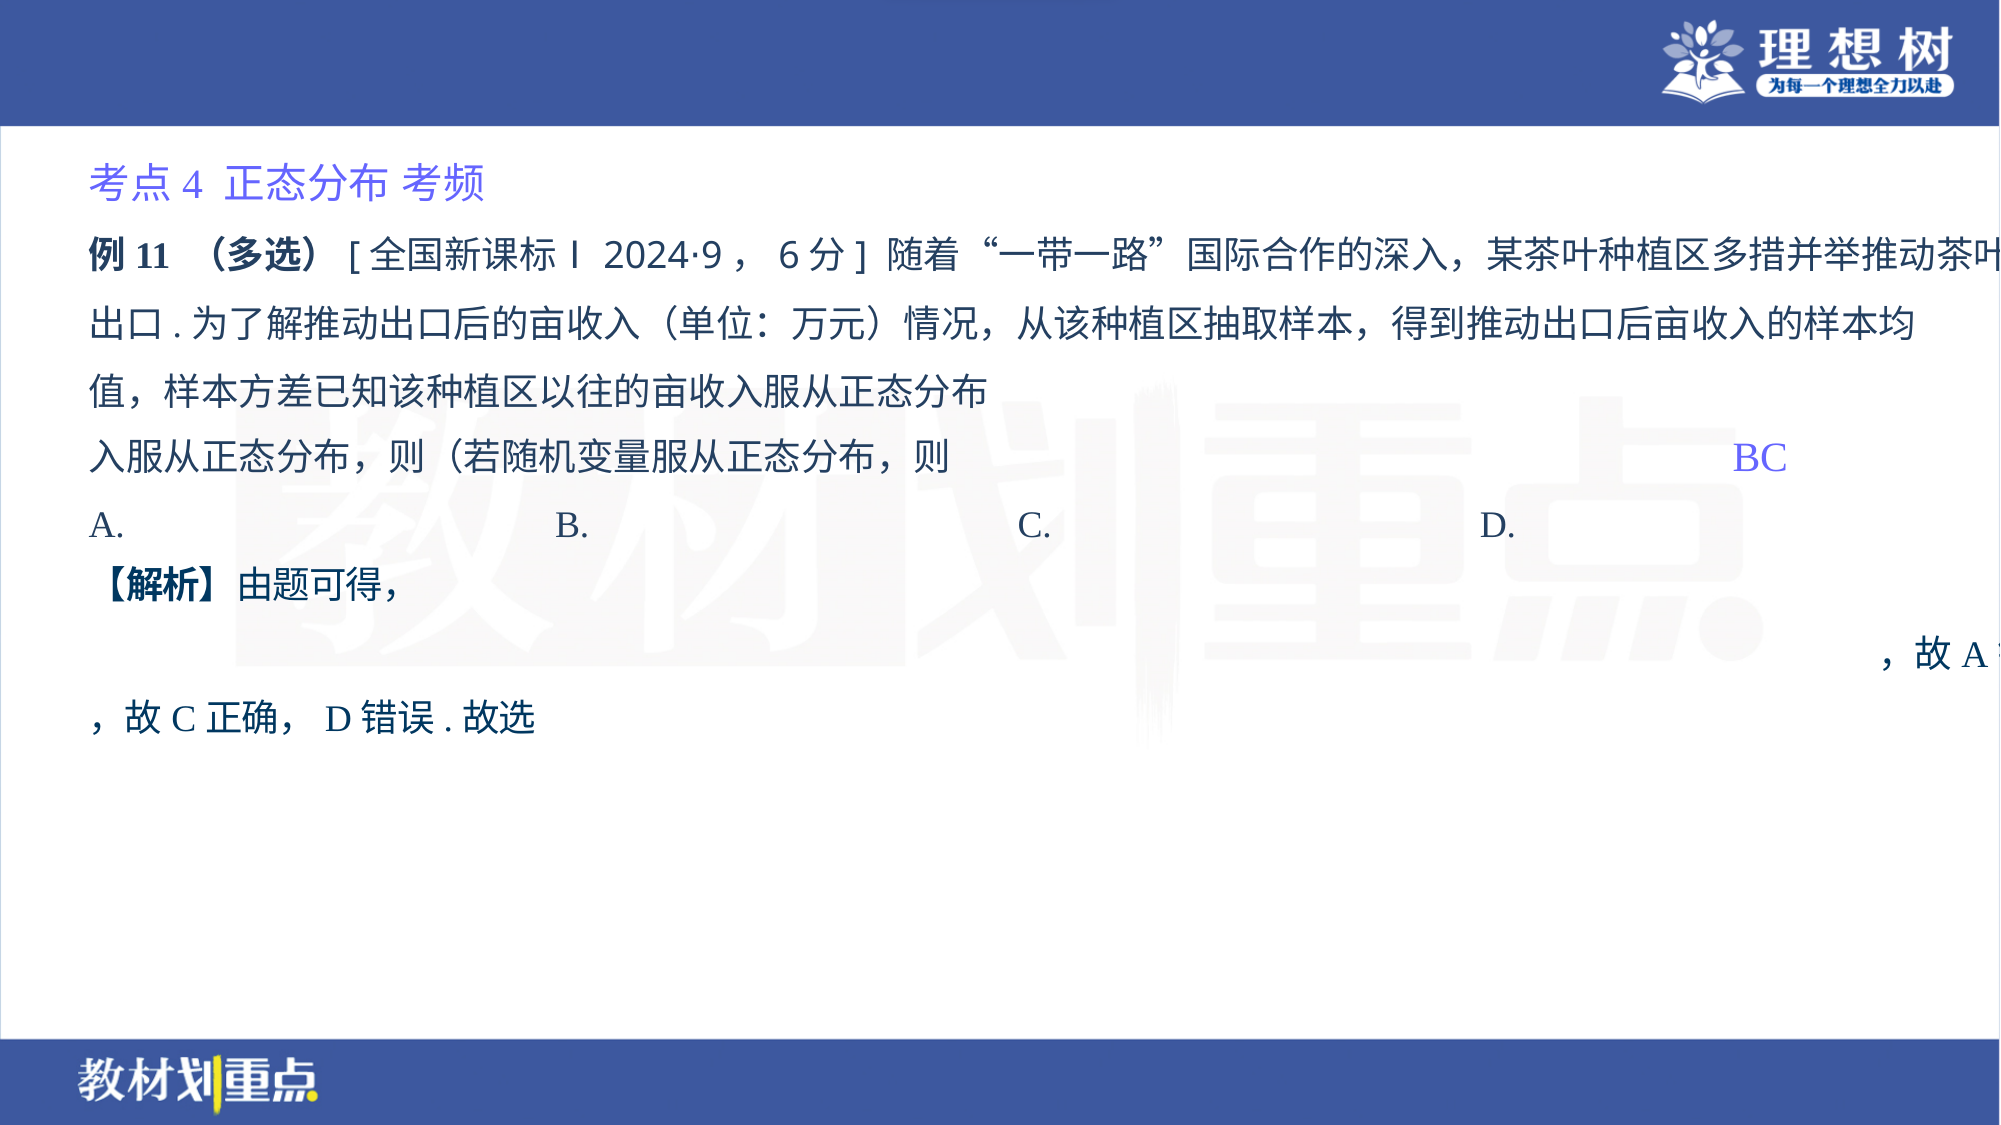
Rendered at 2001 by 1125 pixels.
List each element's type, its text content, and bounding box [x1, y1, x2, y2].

picture [1978, 243, 1984, 259]
text_box 考点4 正态分布 考频 [88, 135, 1911, 270]
picture [0, 0, 2000, 1125]
text_box BC [1717, 427, 1804, 478]
